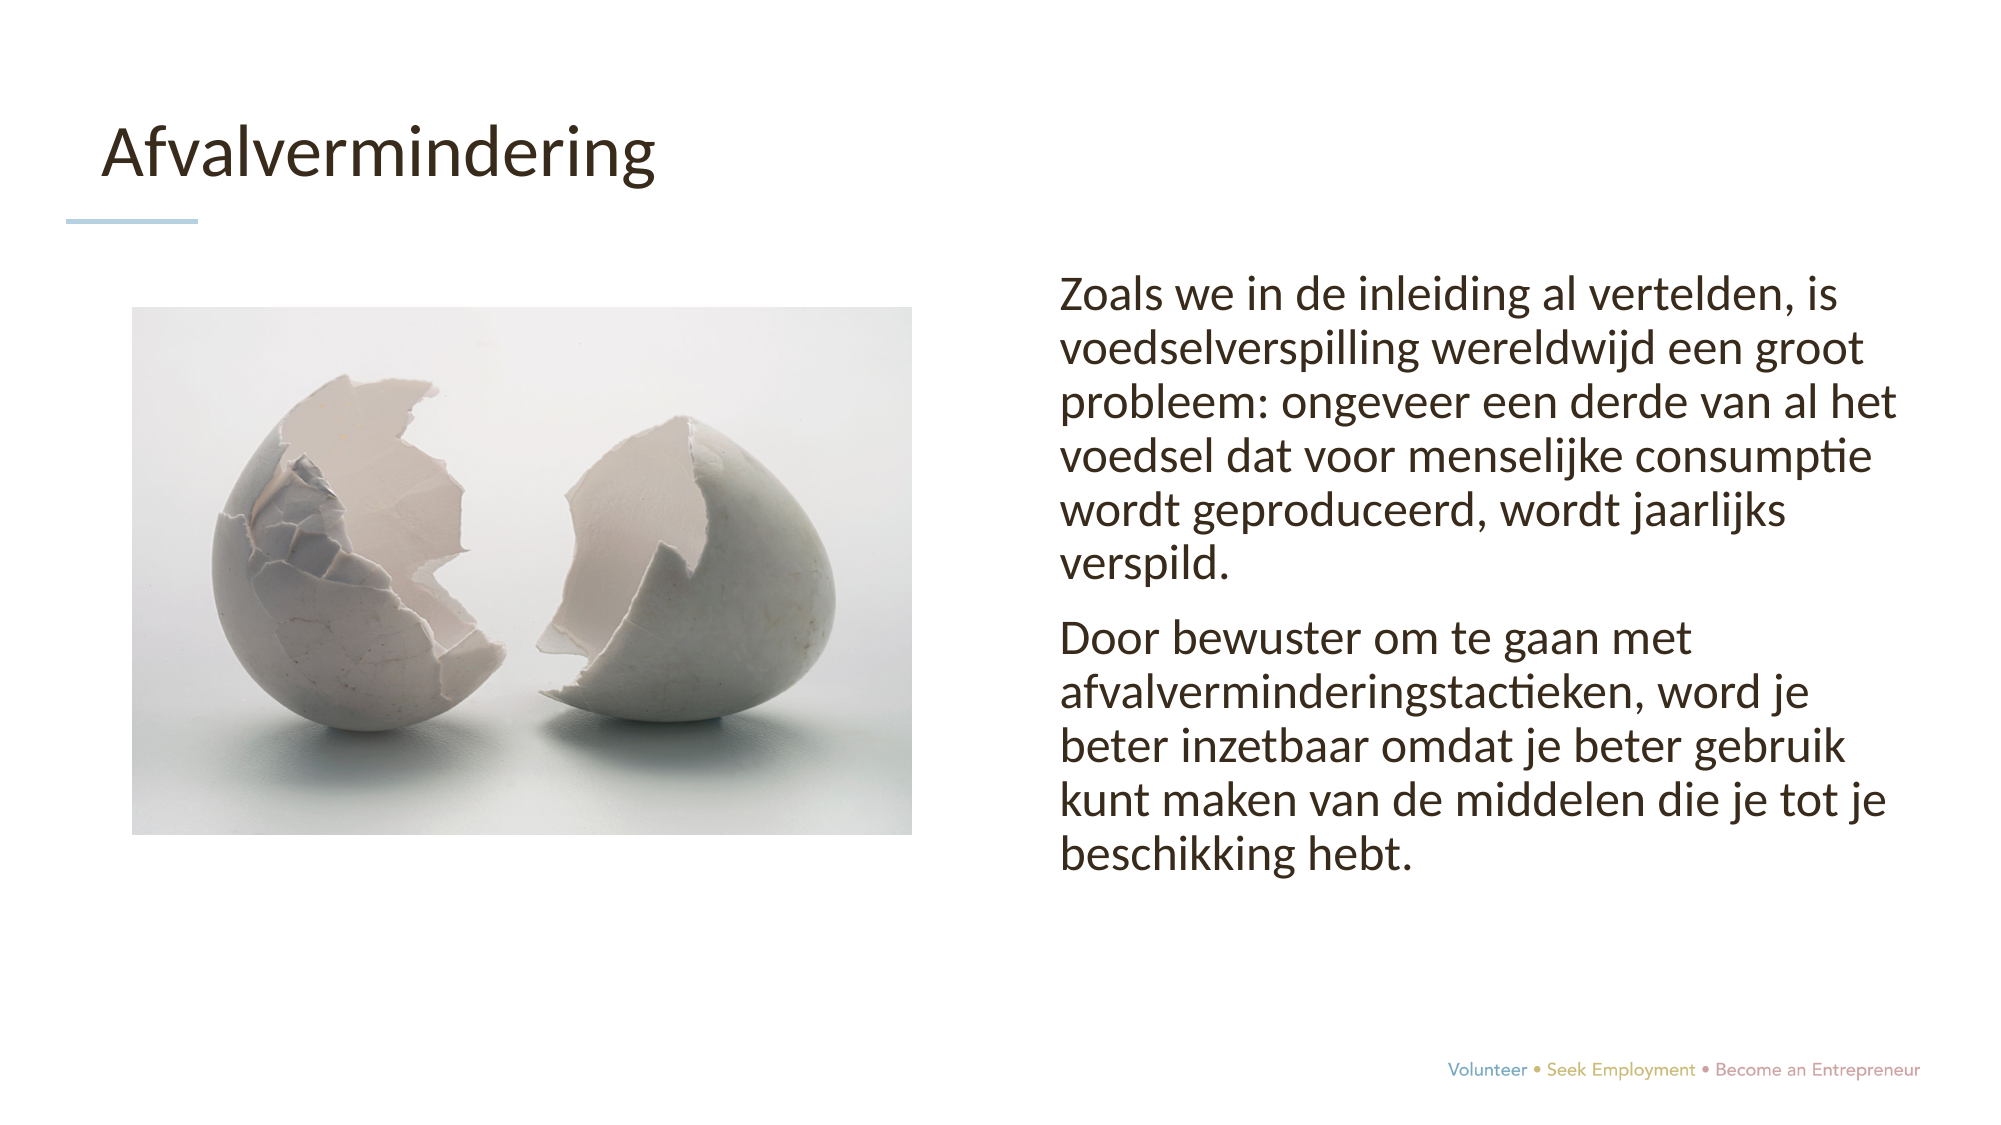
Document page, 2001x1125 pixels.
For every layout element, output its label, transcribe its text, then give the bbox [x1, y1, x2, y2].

list Afvalvermindering [86, 105, 1928, 201]
text_box [66, 219, 198, 224]
list Zoals we in de inleiding al vertelden, is voedselverspilling wereldwijd een groot probleem: ongeveer een derde van al het voedsel dat voor menselijke consumptie wordt geproduceerd, wordt jaarlijks verspild. Door bewuster om te gaan met afvalverminderingstactieken, word je beter inzetbaar omdat je beter gebruik kunt maken van de middelen die je tot je beschikking hebt. [1044, 259, 1928, 973]
picture [132, 307, 912, 835]
picture [1418, 1046, 1971, 1103]
